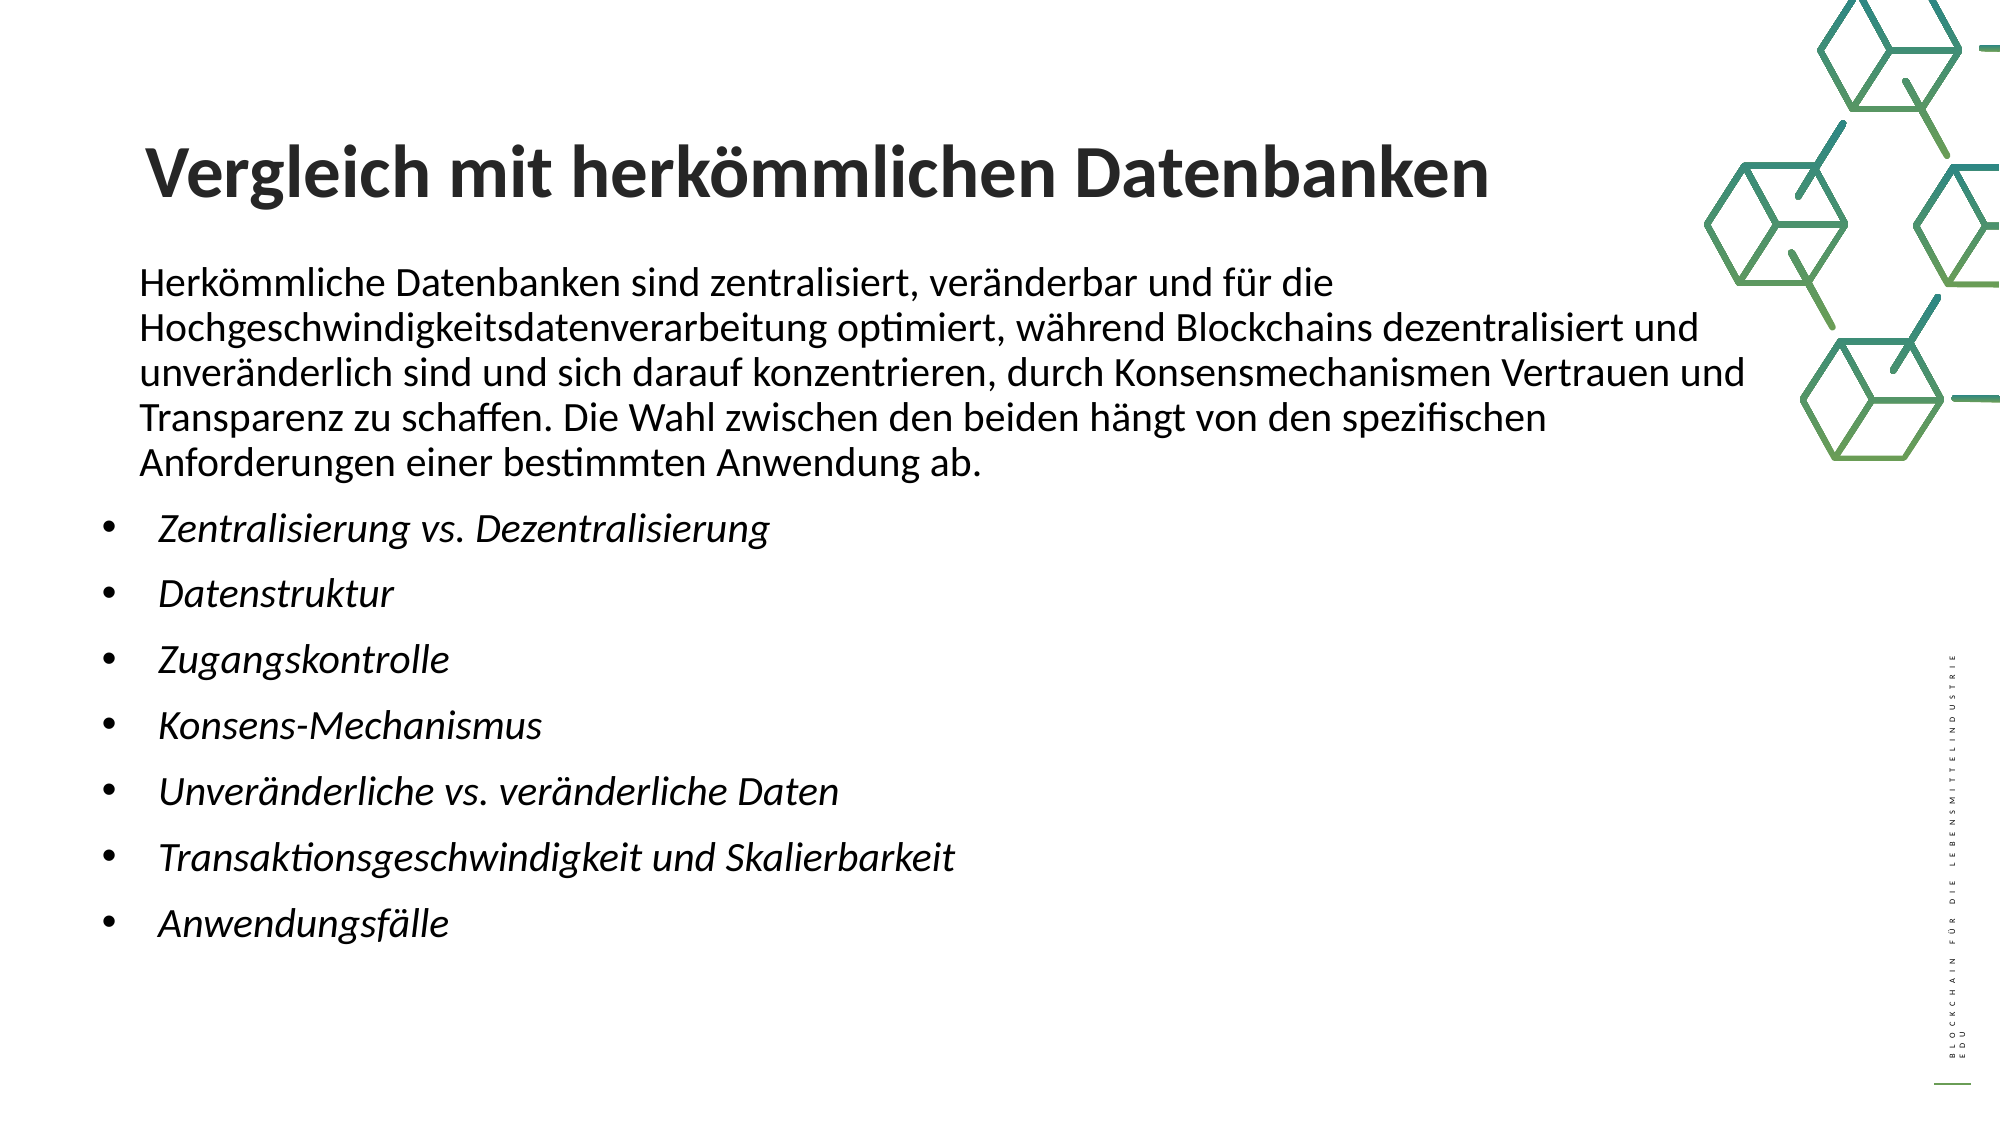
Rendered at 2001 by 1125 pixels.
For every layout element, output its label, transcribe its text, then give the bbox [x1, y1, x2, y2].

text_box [1704, 0, 2000, 461]
list Herkömmliche Datenbanken sind zentralisiert, veränderbar und für die Hochgeschwindigkeitsdatenverarbeitung optimiert, während Blockchains dezentralisiert und unveränderlich sind und sich darauf konzentrieren, durch Konsensmechanismen Vertrauen und Transparenz zu schaffen. Die Wahl zwischen den beiden hängt von den spezifischen Anforderungen einer bestimmten Anwendung ab. Zentralisierung vs. Dezentralisierung Datenstruktur Zugangskontrolle Konsens-Mechanismus Unveränderliche vs. veränderliche Daten Transaktionsgeschwindigkeit und Skalierbarkeit Anwendungsfälle [86, 252, 1825, 1023]
list Vergleich mit herkömmlichen Datenbanken [130, 124, 1704, 337]
